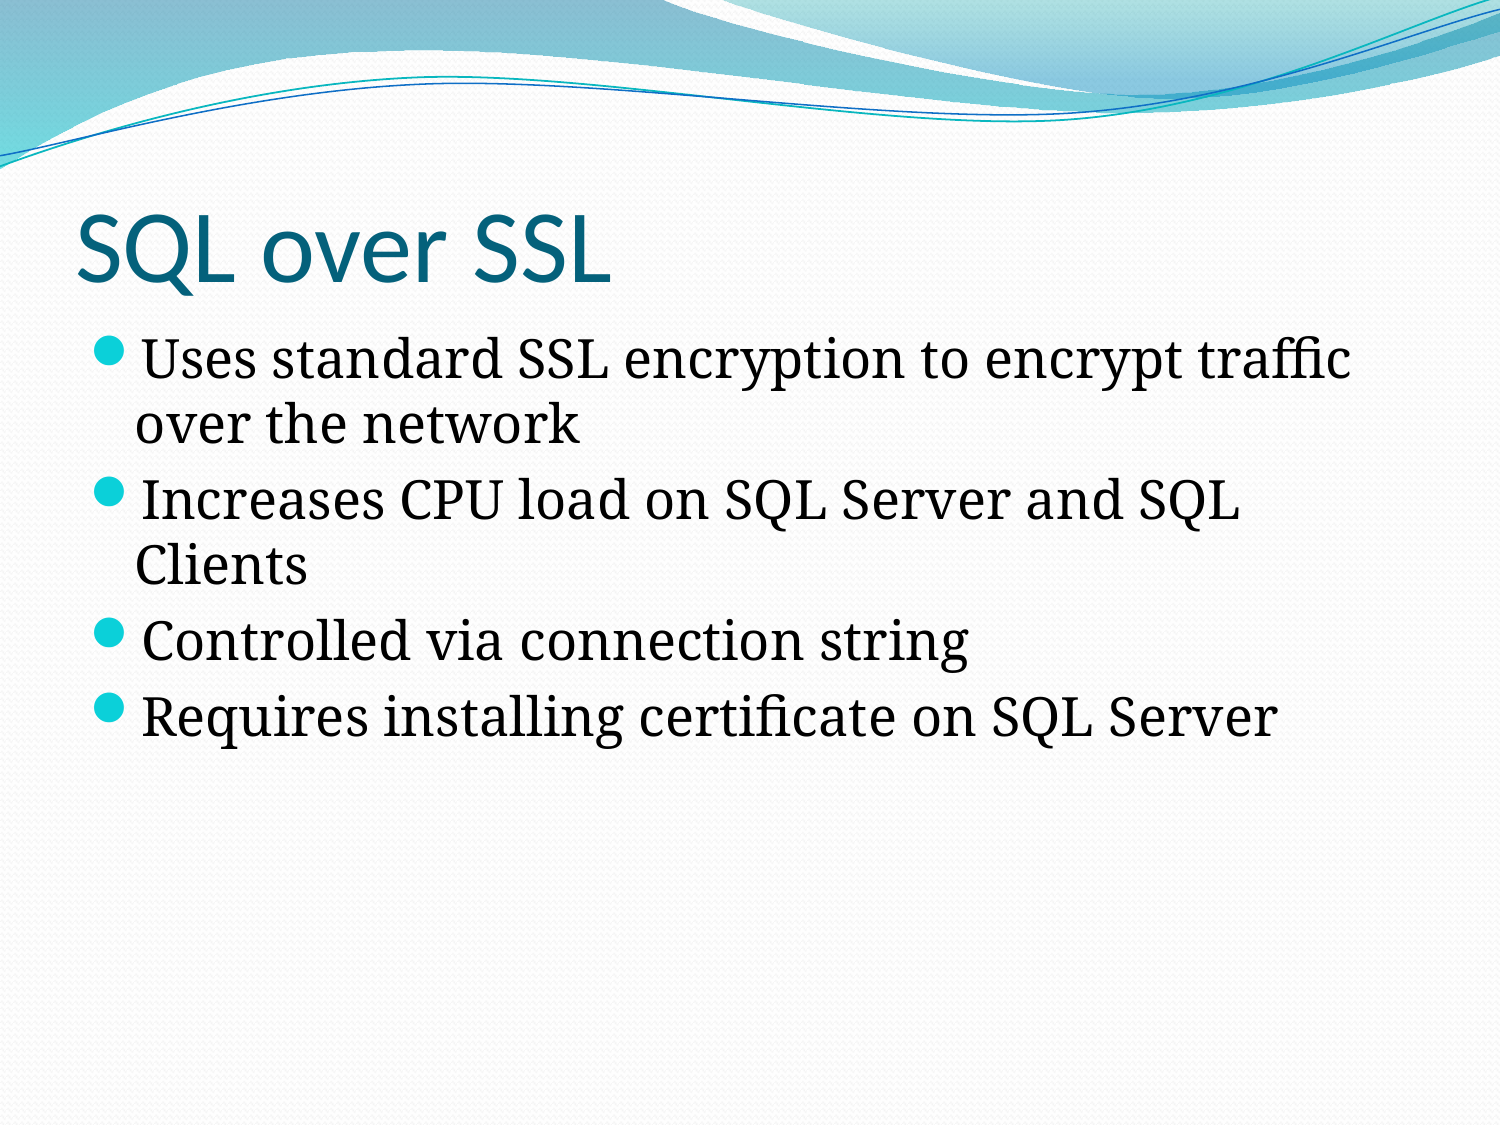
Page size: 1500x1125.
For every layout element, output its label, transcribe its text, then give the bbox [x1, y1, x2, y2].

list Uses standard SSL encryption to encrypt traffic over the network Increases CPU load on SQL Server and SQL Clients Controlled via connection string Requires installing certificate on SQL Server [75, 317, 1425, 1038]
title SQL over SSL [75, 115, 1425, 303]
